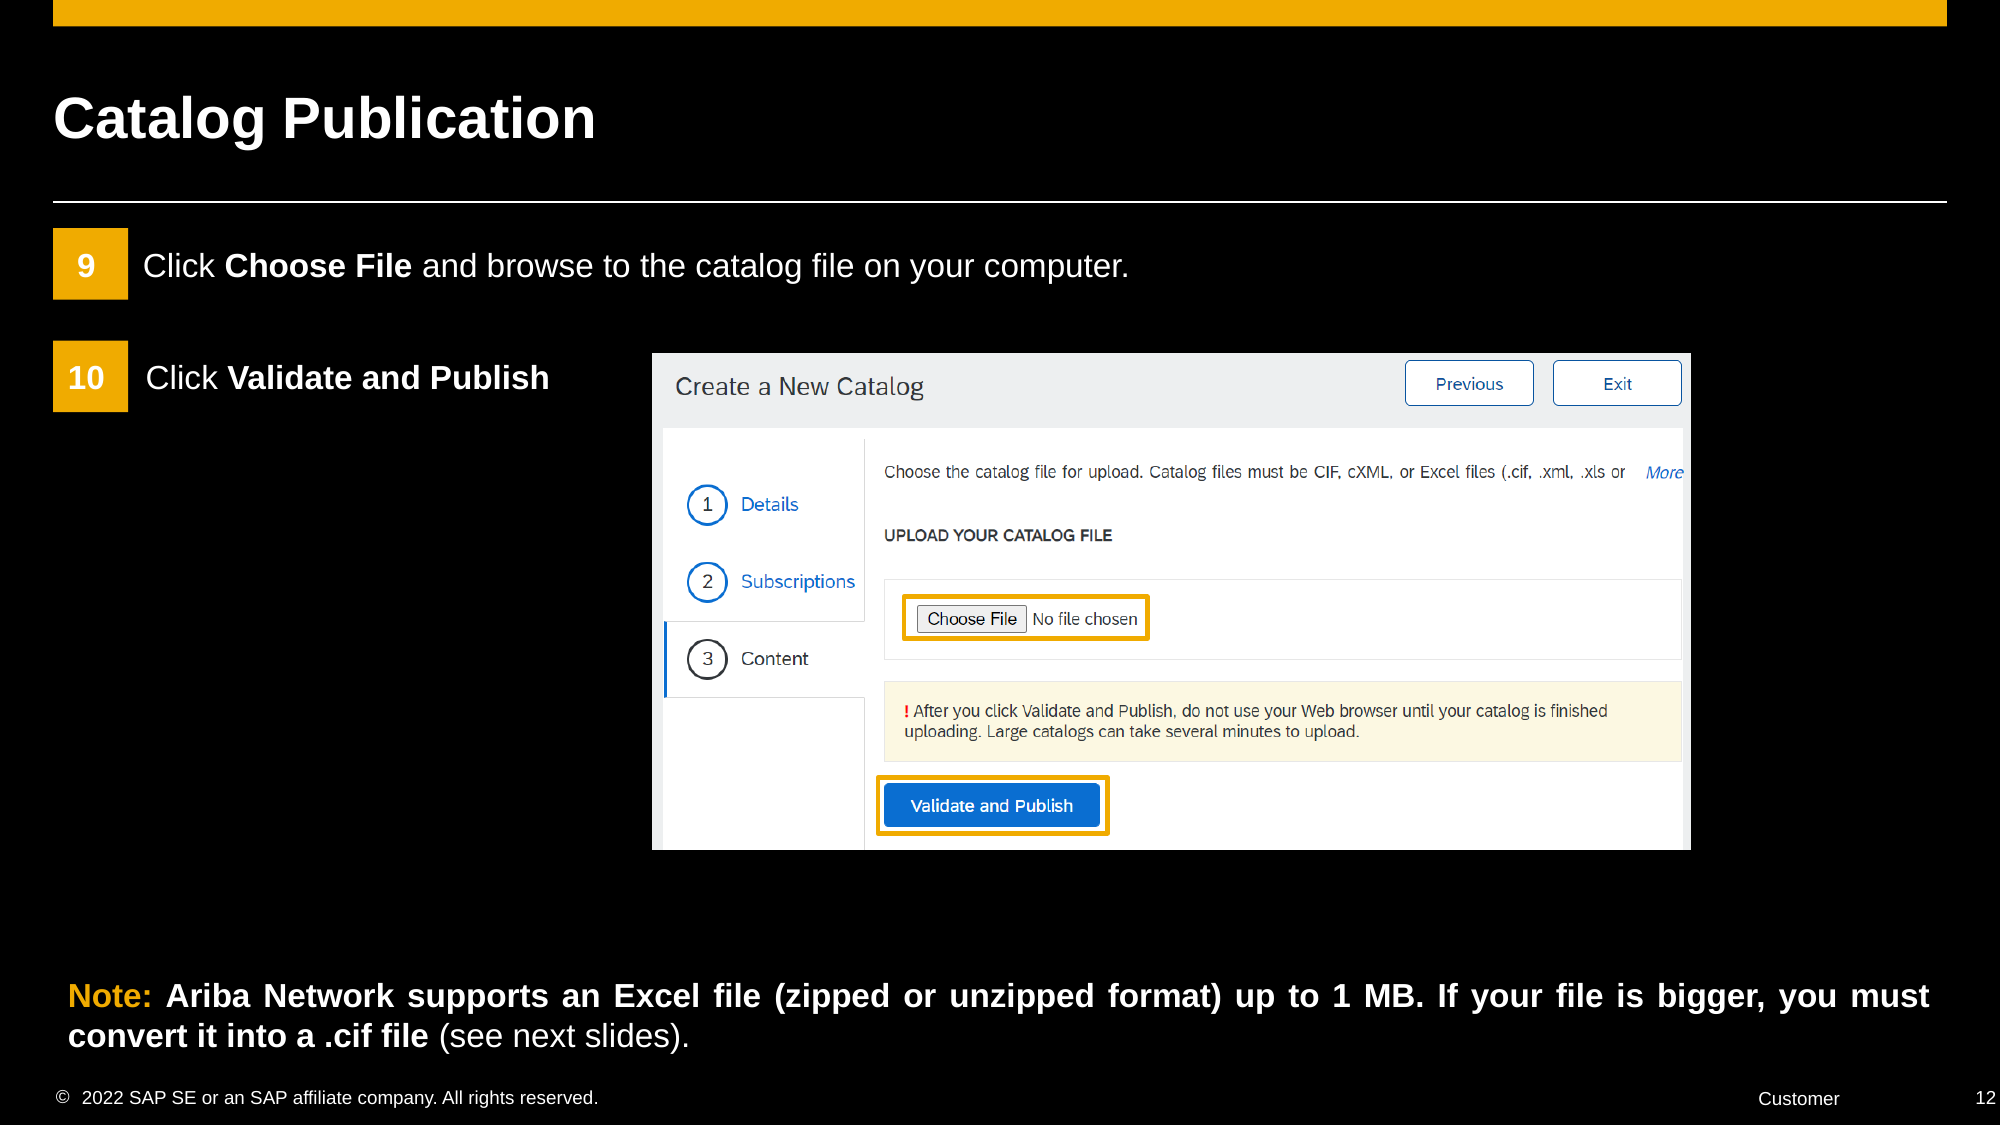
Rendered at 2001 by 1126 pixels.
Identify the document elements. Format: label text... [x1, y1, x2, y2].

text_box Click Validate and Publish [130, 348, 575, 404]
text_box 9 [53, 228, 129, 300]
text_box Note: Ariba Network supports an Excel file (zipped or unzipped format) up to 1 MB. If your file is bigger, you must convert it into a .cif file (see next slides). [53, 966, 1947, 1062]
picture [651, 352, 1691, 851]
text_box 10 [53, 340, 129, 413]
text_box Click Choose File and browse to the catalog file on your computer. [128, 236, 1189, 292]
title Catalog Publication [53, 53, 1947, 178]
